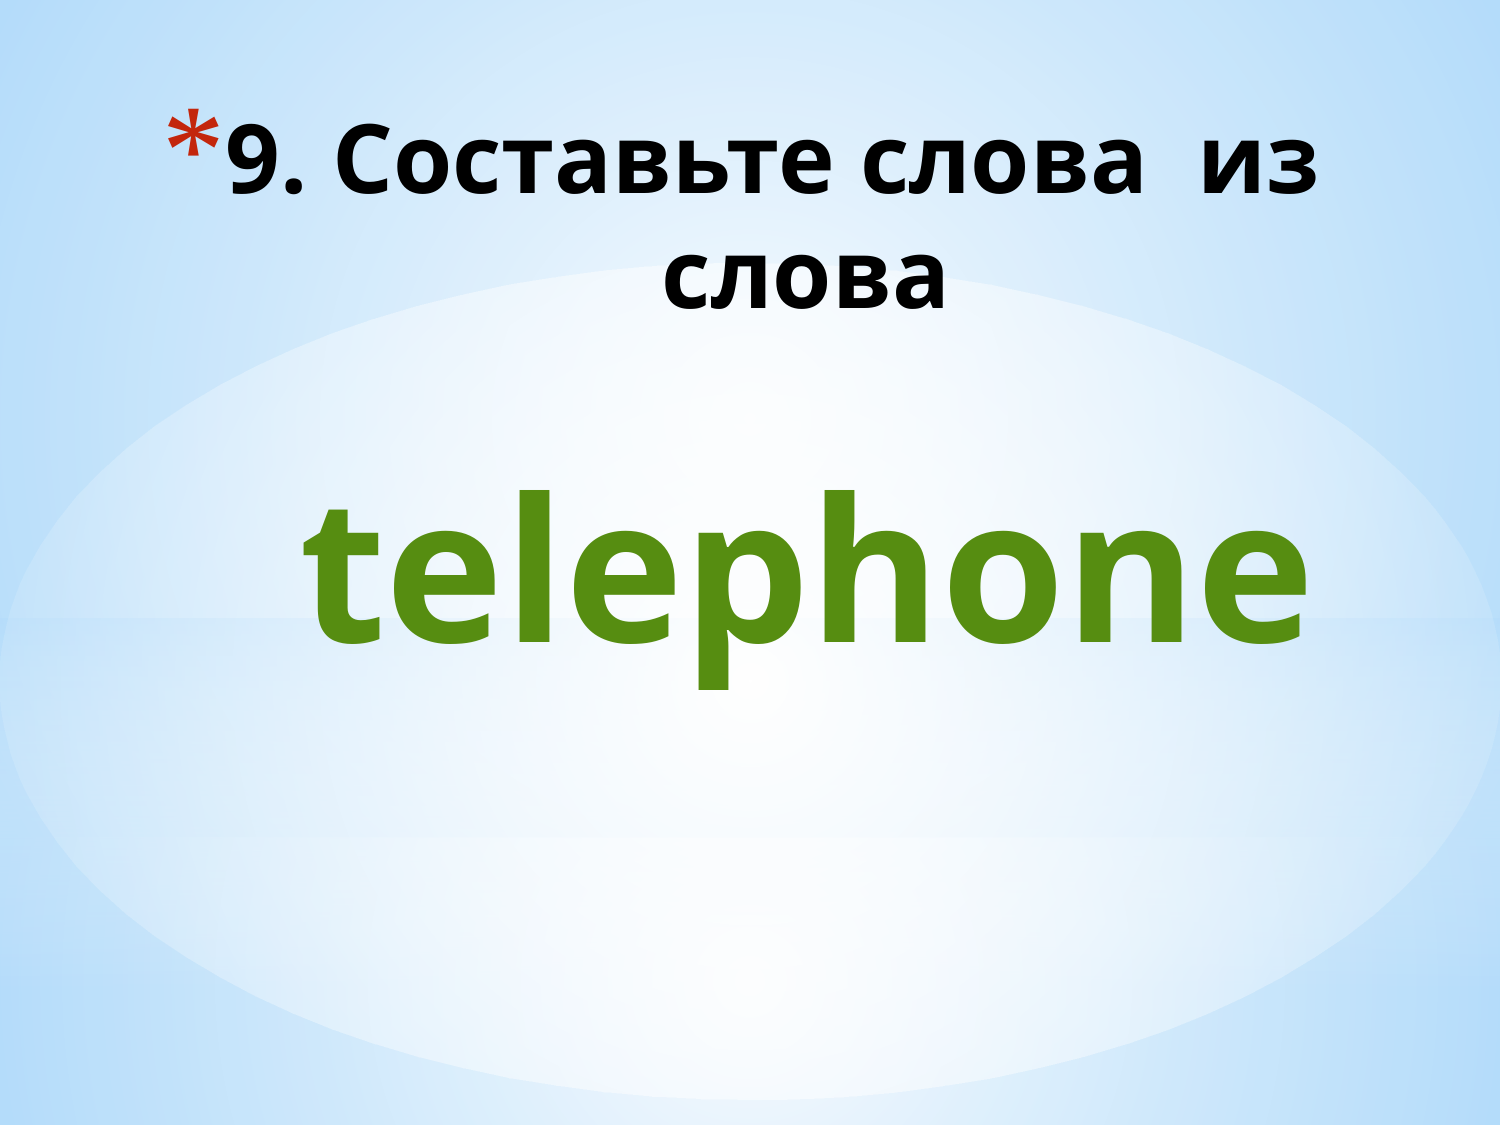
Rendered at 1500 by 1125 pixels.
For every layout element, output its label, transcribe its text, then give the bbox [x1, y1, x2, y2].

title 9. Составьте слова из слова telephone [147, 90, 1363, 905]
